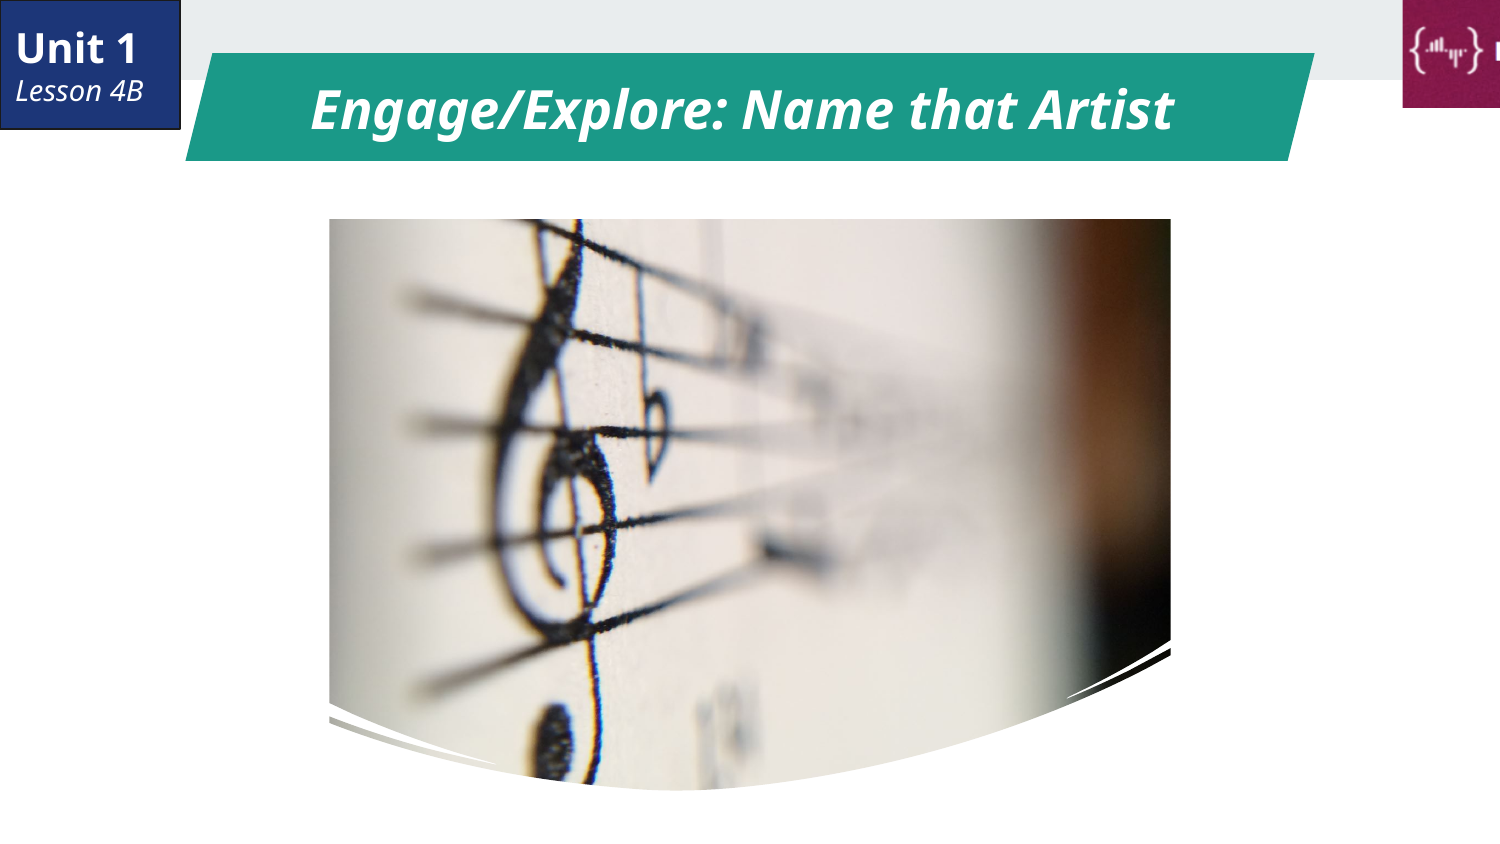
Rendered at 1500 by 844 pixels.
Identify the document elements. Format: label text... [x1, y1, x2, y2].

picture [329, 83, 1171, 844]
title Engage/Explore: Name that Artist [221, 60, 1279, 155]
picture [1402, 0, 1500, 108]
text_box [185, 53, 1315, 161]
text_box Unit 1 Lesson 4B [0, 0, 181, 130]
